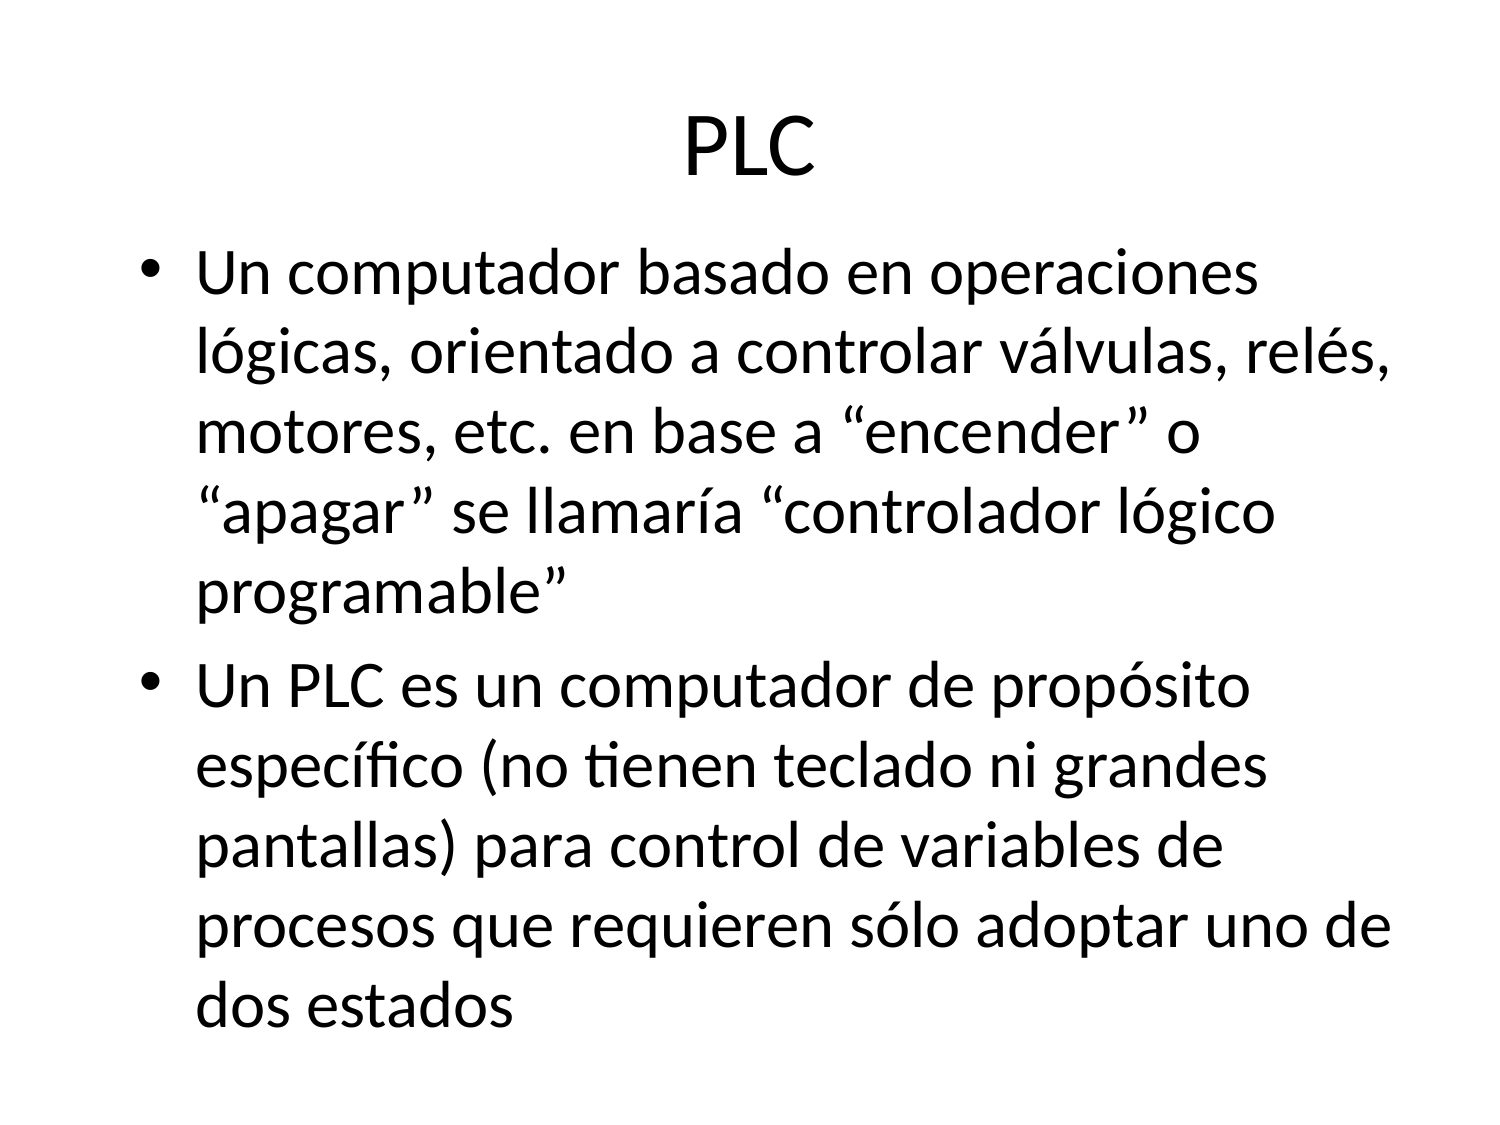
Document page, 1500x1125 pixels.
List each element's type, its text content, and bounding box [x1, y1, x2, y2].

title PLC [75, 45, 1425, 233]
list Un computador basado en operaciones lógicas, orientado a controlar válvulas, relés, motores, etc. en base a “encender” o “apagar” se llamaría “controlador lógico programable” Un PLC es un computador de propósito específico (no tienen teclado ni grandes pantallas) para control de variables de procesos que requieren sólo adoptar uno de dos estados [123, 219, 1471, 1059]
